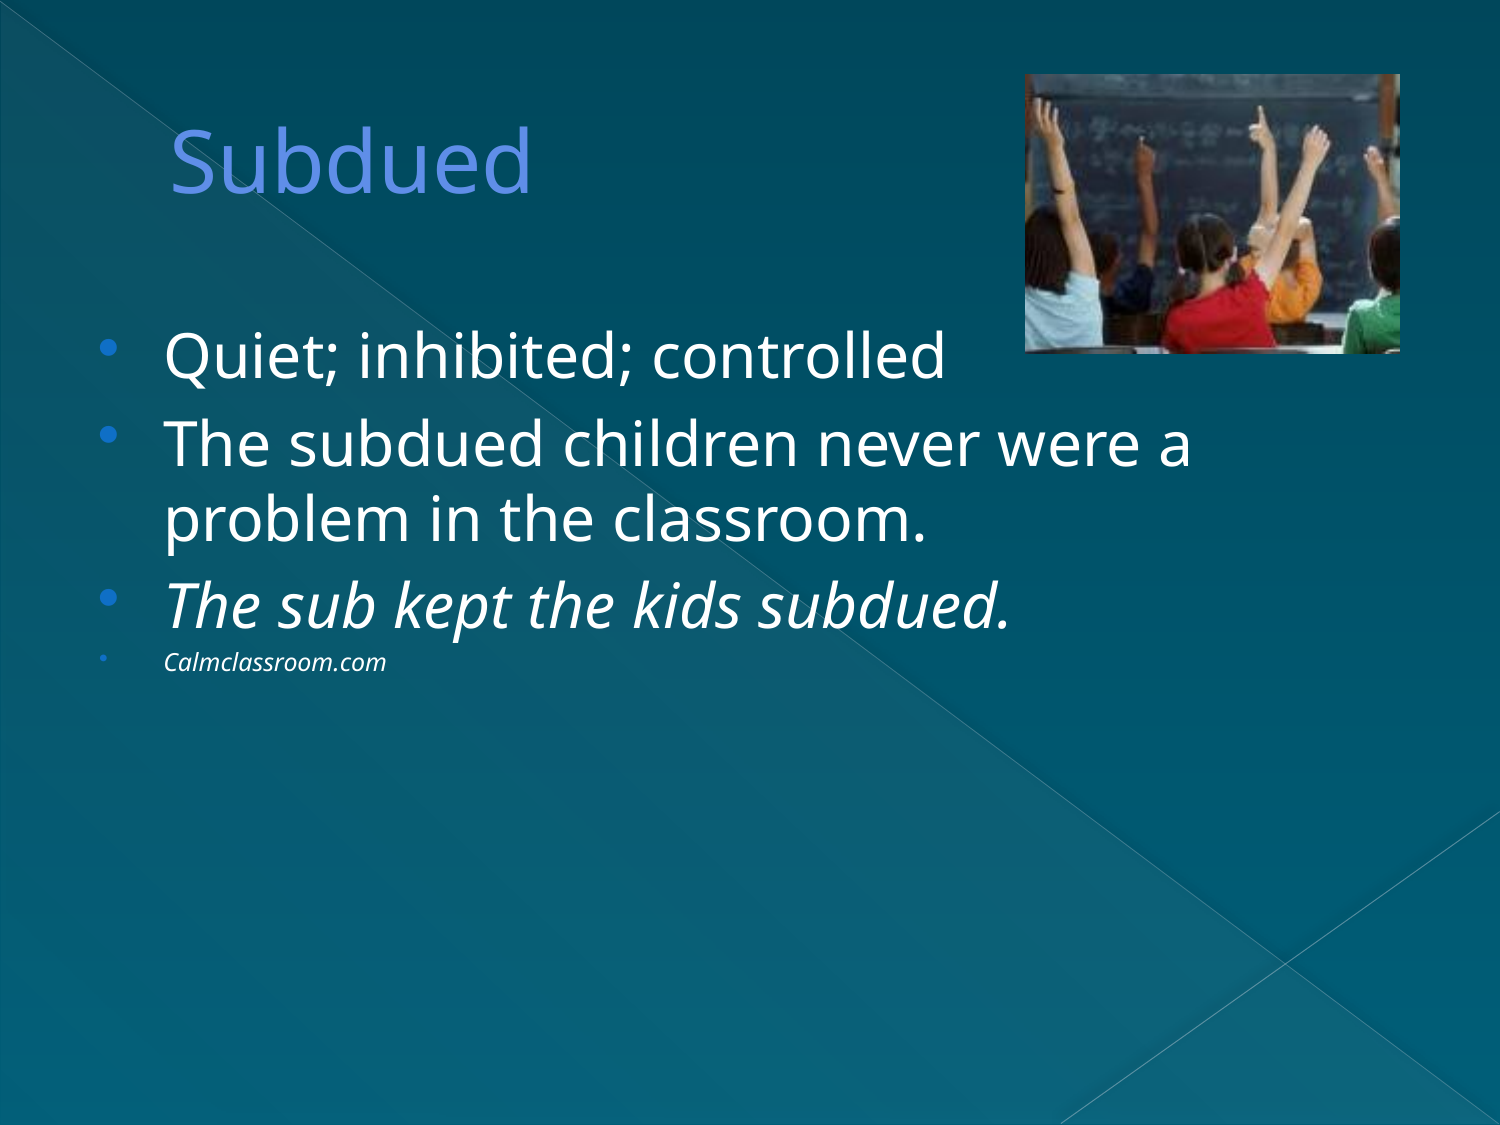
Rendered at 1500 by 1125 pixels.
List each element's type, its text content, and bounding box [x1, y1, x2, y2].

title Subdued [75, 43, 1425, 274]
picture [1026, 75, 1399, 353]
list Quiet; inhibited; controlled The subdued children never were a problem in the classroom. The sub kept the kids subdued. Calmclassroom.com [75, 308, 1425, 1059]
